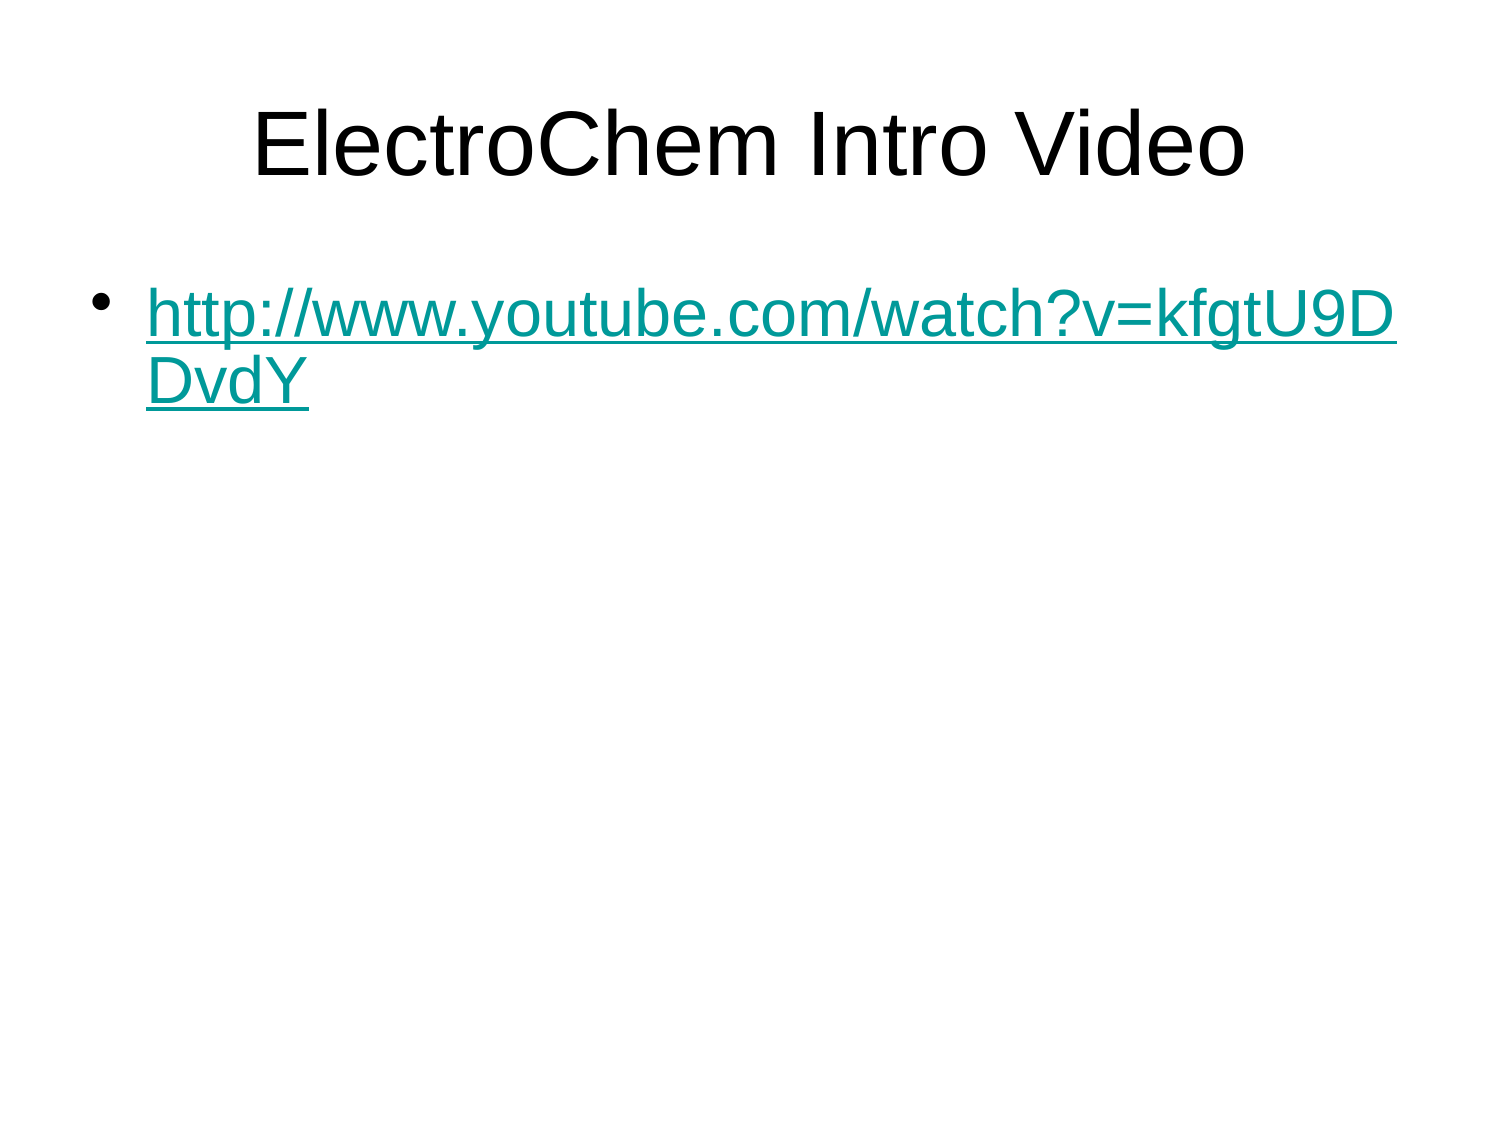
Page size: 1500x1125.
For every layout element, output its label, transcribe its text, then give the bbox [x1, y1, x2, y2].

title ElectroChem Intro Video [74, 44, 1426, 233]
list http://www.youtube.com/watch?v=kfgtU9DDvdY [74, 262, 1426, 1006]
